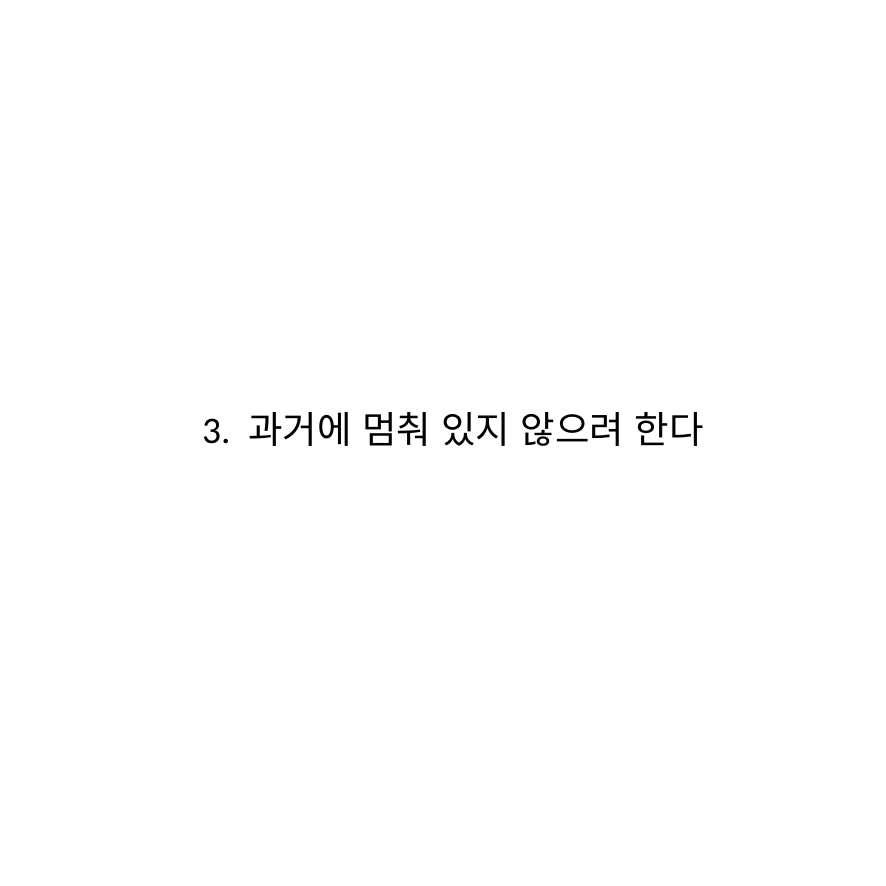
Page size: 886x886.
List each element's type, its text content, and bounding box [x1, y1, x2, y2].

text_box 3. 과거에 멈춰 있지 않으려 한다 [187, 398, 719, 459]
